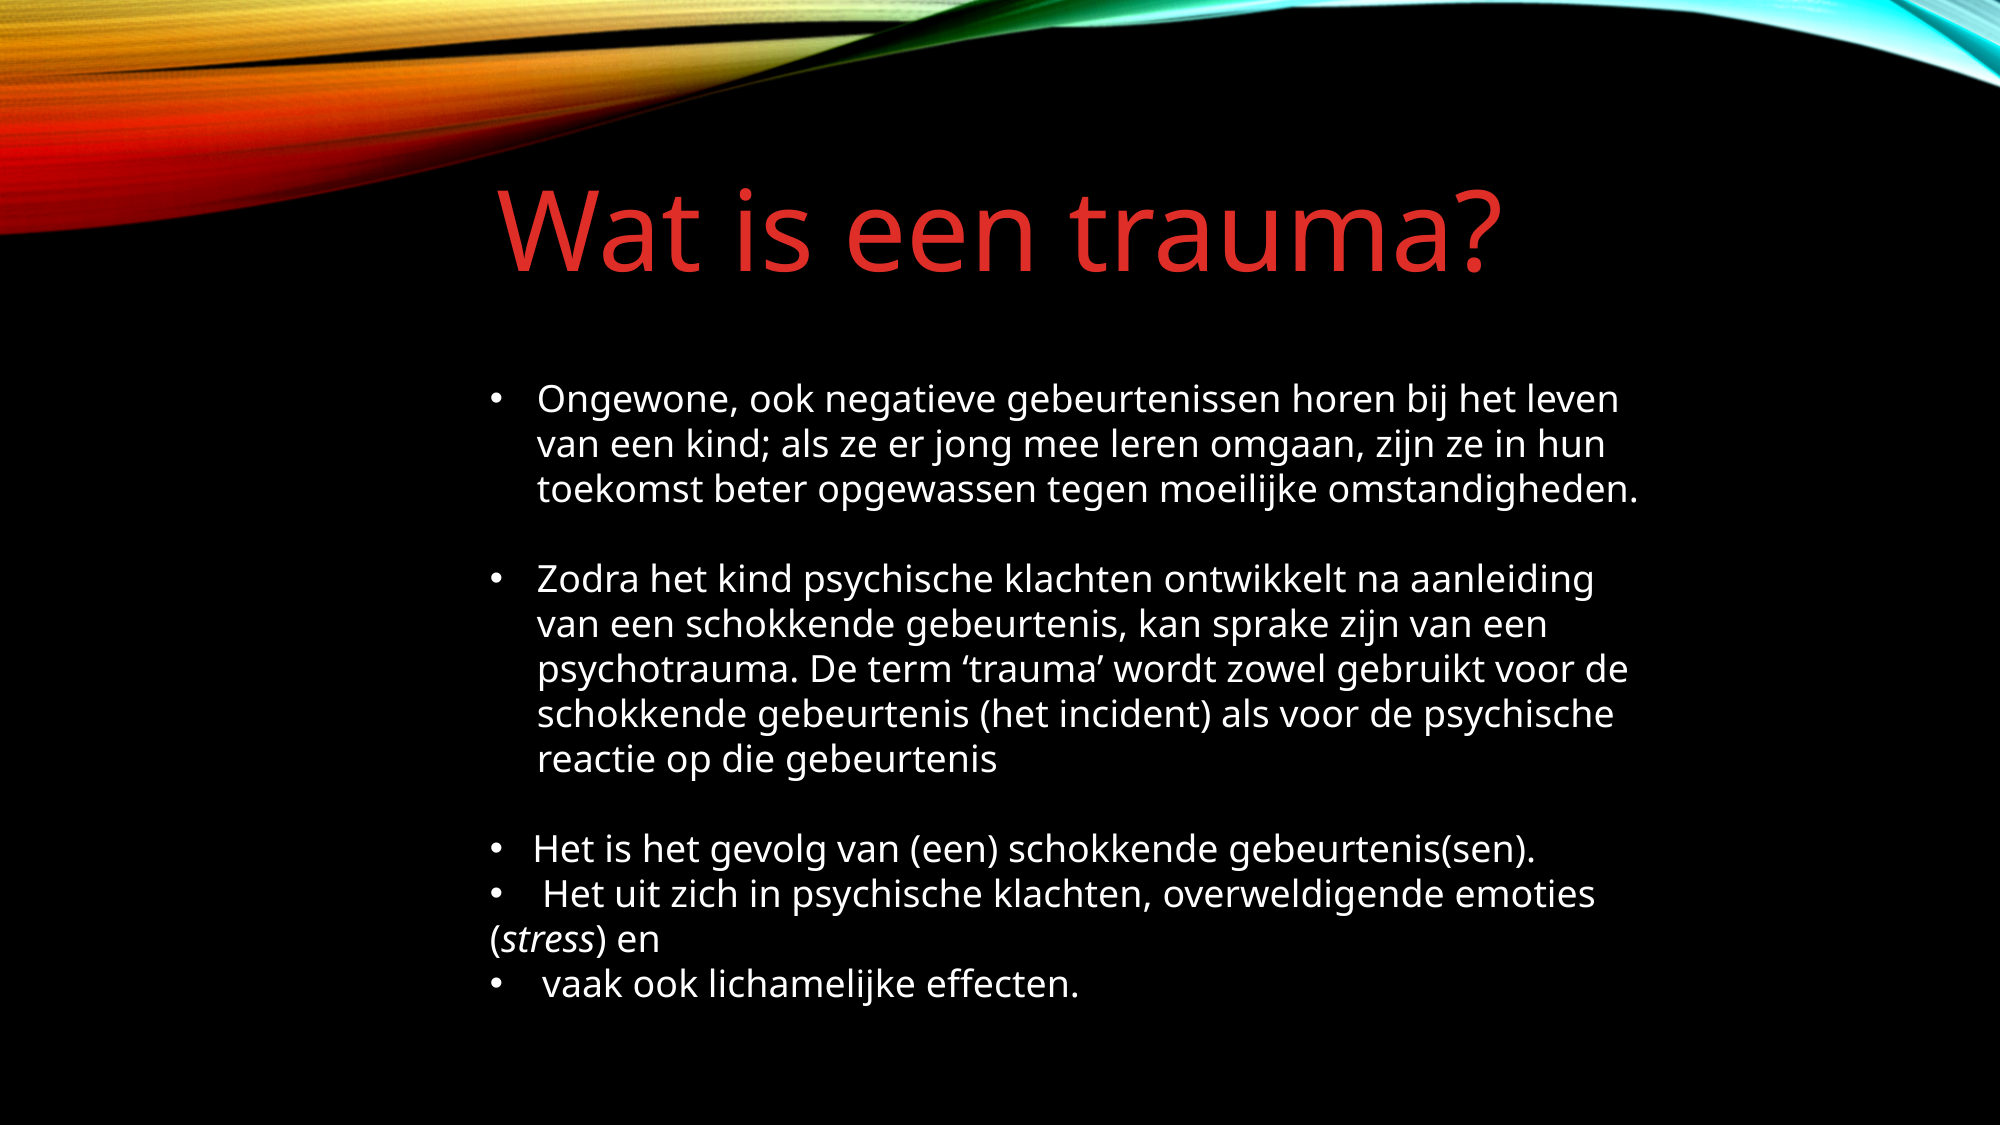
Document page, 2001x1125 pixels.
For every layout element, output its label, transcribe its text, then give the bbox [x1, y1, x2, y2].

text_box Ongewone, ook negatieve gebeurtenissen horen bij het leven van een kind; als ze er jong mee leren omgaan, zijn ze in hun toekomst beter opgewassen tegen moeilijke omstandigheden. Zodra het kind psychische klachten ontwikkelt na aanleiding van een schokkende gebeurtenis, kan sprake zijn van een psychotrauma. De term ‘trauma’ wordt zowel gebruikt voor de schokkende gebeurtenis (het incident) als voor de psychische reactie op die gebeurtenis Het is het gevolg van (een) schokkende gebeurtenis(sen). Het uit zich in psychische klachten, overweldigende emoties (stress) en vaak ook lichamelijke effecten. [475, 367, 1670, 1058]
picture [0, 0, 2000, 237]
text_box Wat is een trauma? [481, 151, 1519, 302]
